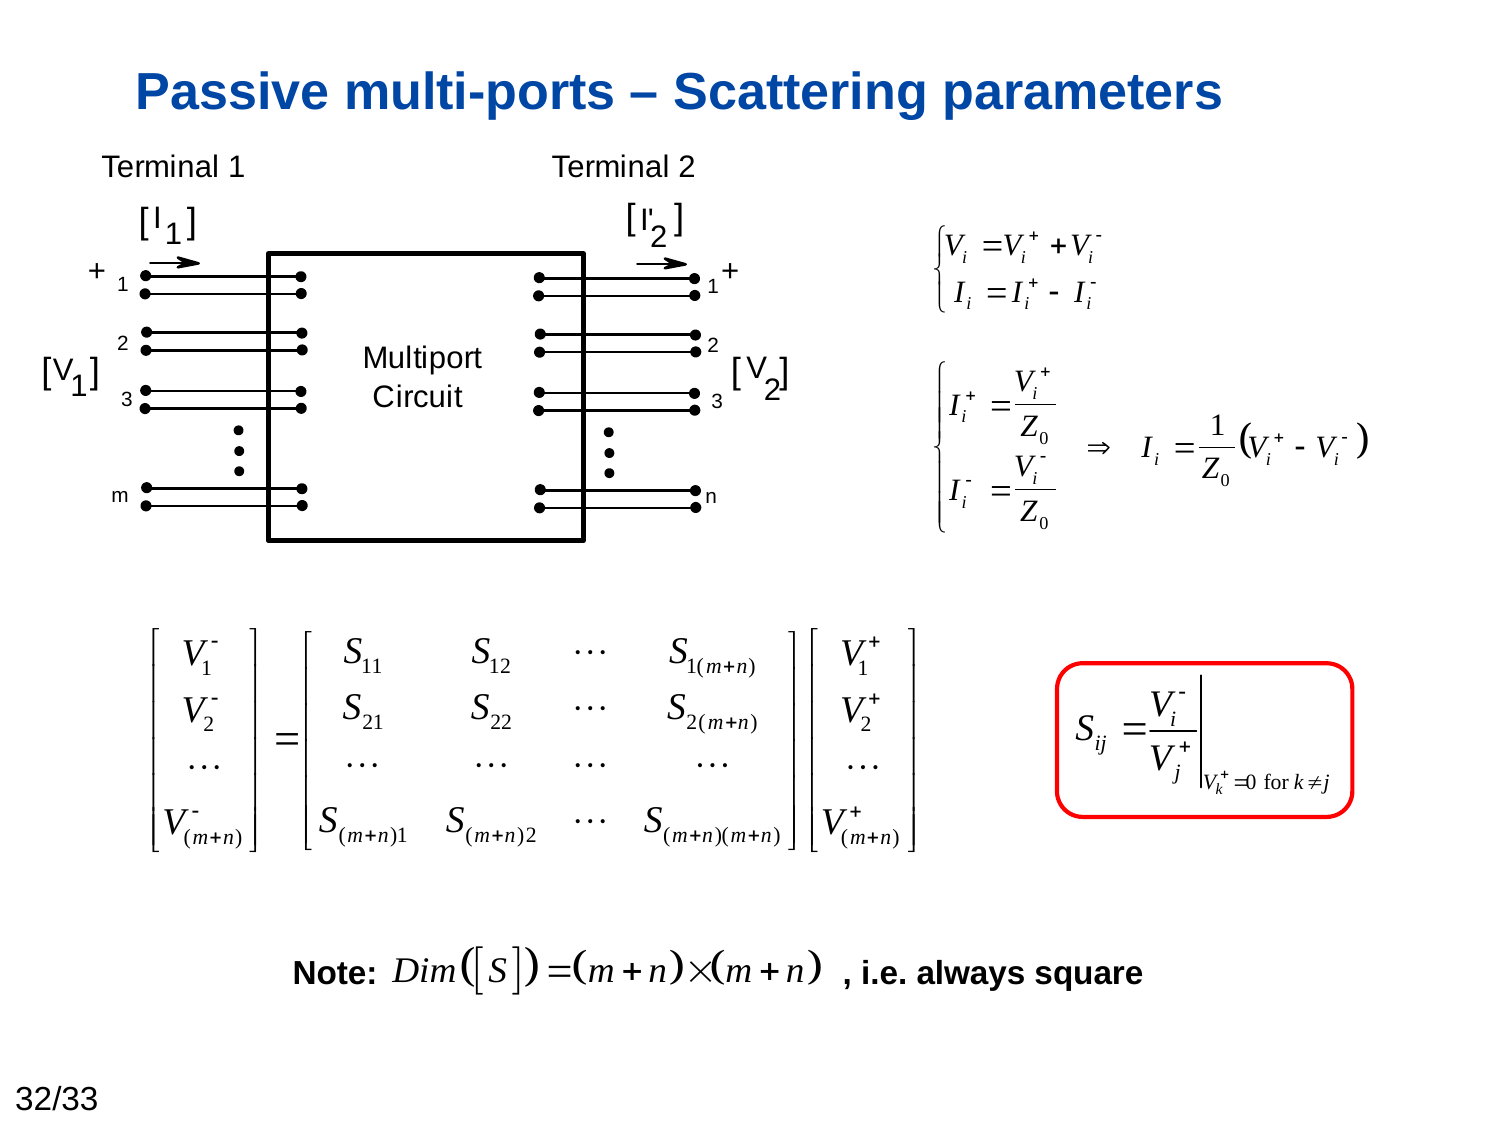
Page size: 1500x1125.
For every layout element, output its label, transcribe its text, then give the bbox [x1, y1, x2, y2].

title Passive multi-ports – Scattering parameters [120, 18, 1471, 159]
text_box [385, 940, 827, 1007]
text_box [143, 621, 928, 861]
text_box Note: [277, 943, 381, 999]
text_box [1056, 663, 1353, 817]
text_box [1068, 668, 1339, 804]
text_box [926, 355, 1374, 539]
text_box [40, 148, 809, 544]
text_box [926, 219, 1116, 319]
text_box , i.e. always square [831, 943, 1235, 999]
